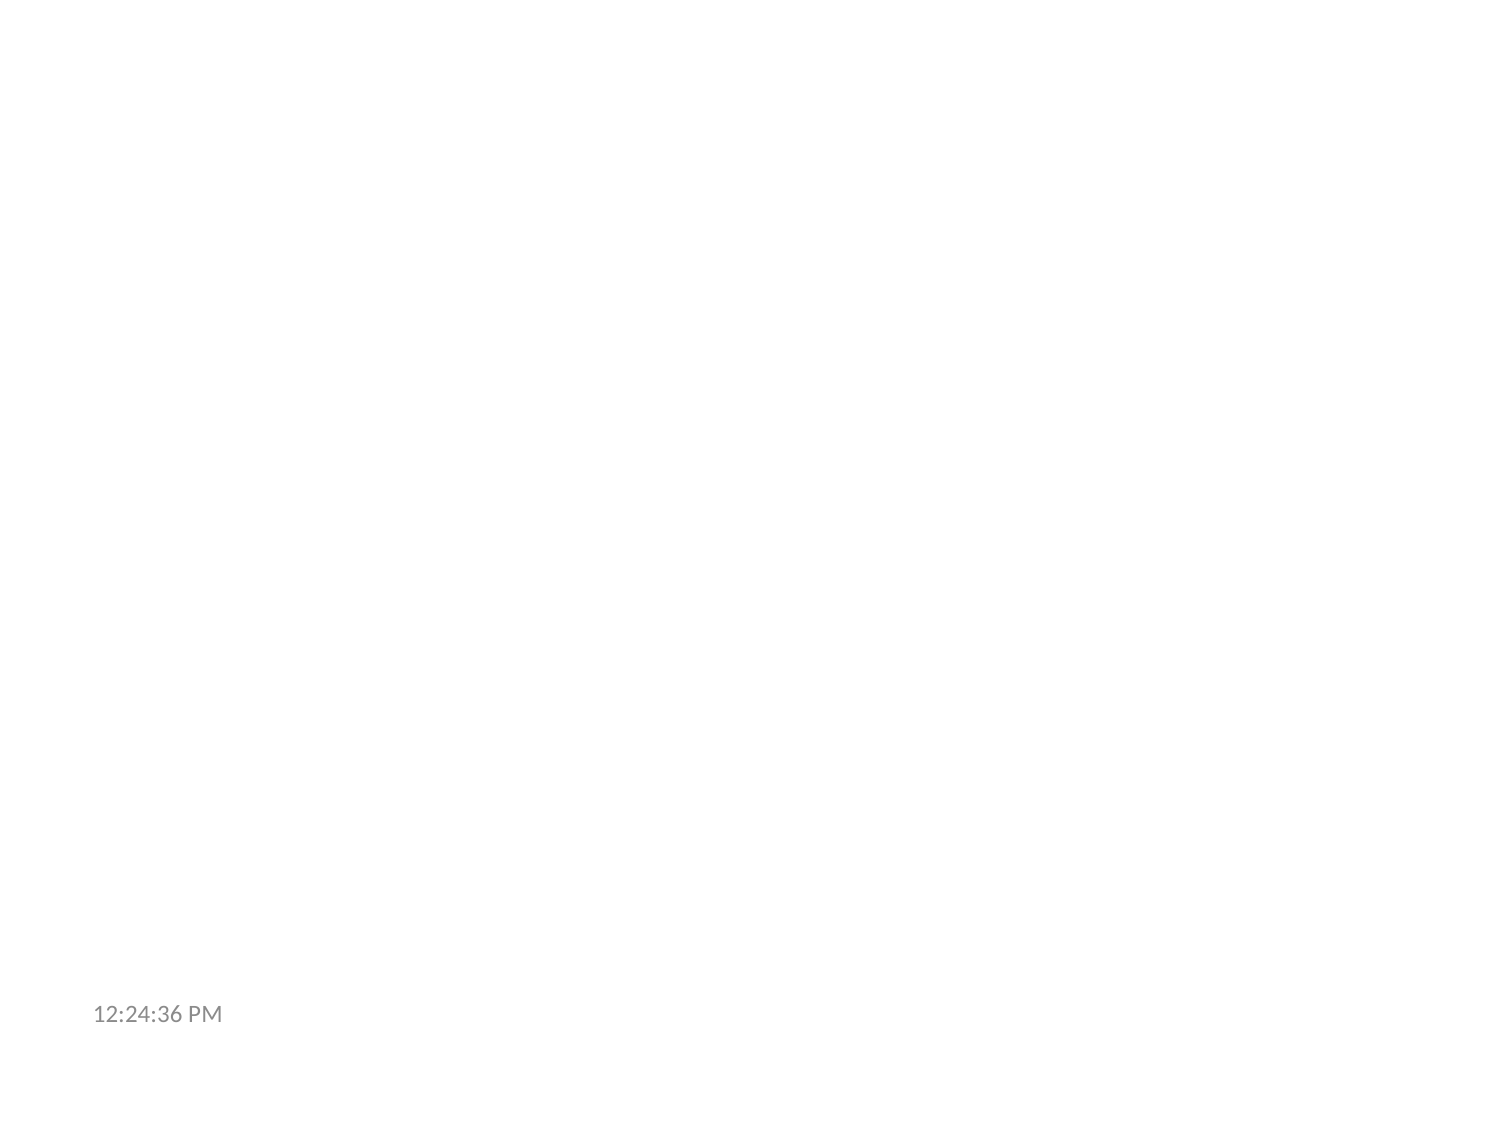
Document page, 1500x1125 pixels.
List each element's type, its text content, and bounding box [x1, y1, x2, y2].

text_box 3:35:09 PM [77, 982, 428, 1043]
